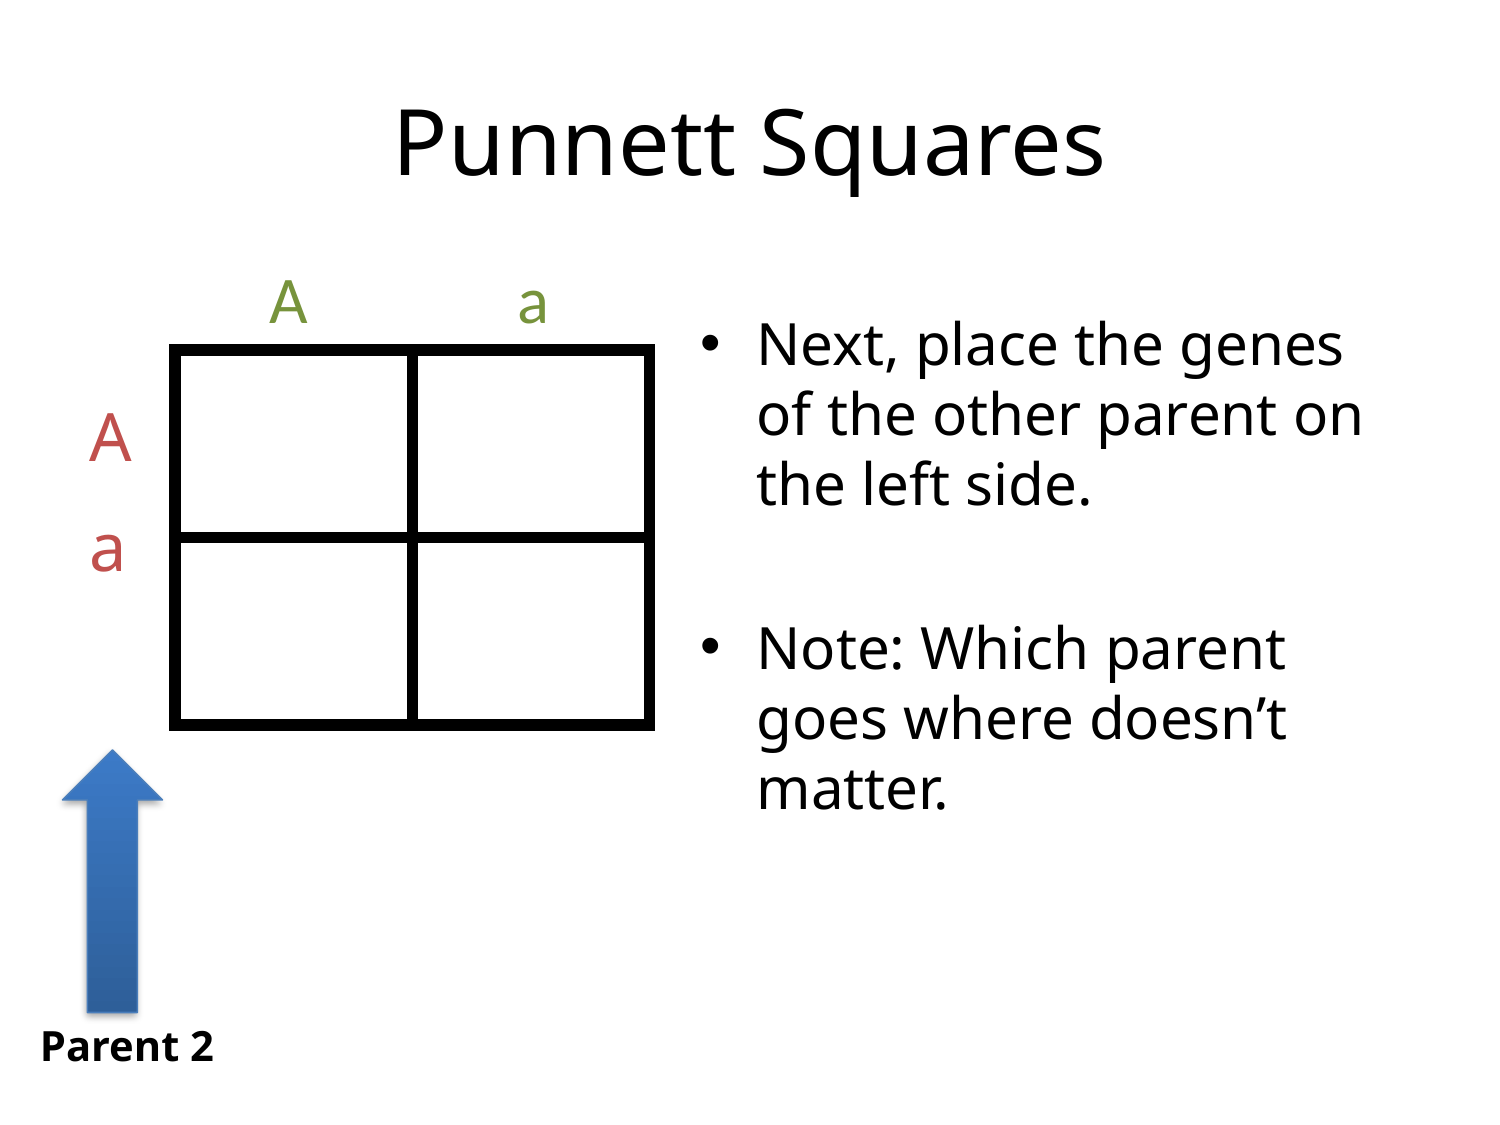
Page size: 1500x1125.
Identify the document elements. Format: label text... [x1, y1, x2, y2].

text_box [61, 749, 164, 1012]
table_header [418, 356, 644, 532]
table_cell [418, 543, 644, 719]
text_box A a [237, 249, 588, 345]
title Punnett Squares [75, 45, 1425, 233]
table_header [181, 356, 407, 532]
list Next, place the genes of the other parent on the left side. Note: Which parent goes where doesn’t matter. [685, 299, 1400, 1005]
text_box Parent 2 [24, 1012, 274, 1078]
table_cell [181, 543, 407, 719]
text_box A a [74, 387, 138, 593]
